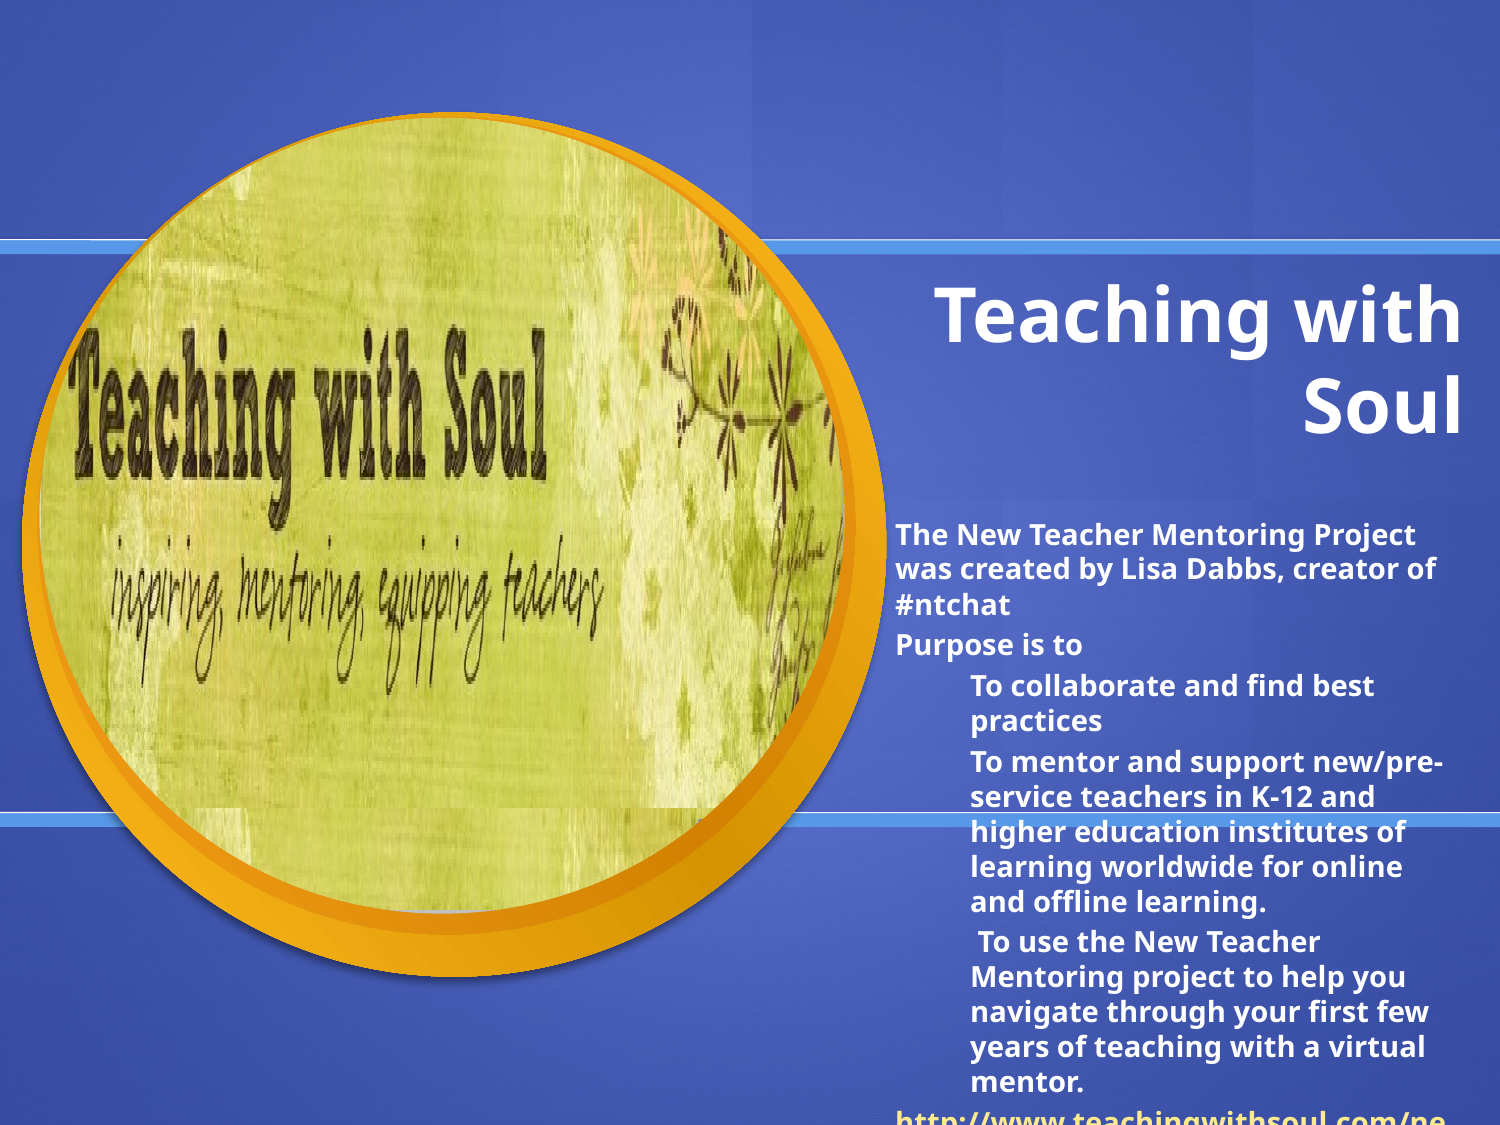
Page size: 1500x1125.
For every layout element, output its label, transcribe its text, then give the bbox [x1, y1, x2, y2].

title Teaching with Soul [880, 258, 1480, 457]
picture [38, 116, 846, 915]
subtitle The New Teacher Mentoring Project was created by Lisa Dabbs, creator of #ntchat Purpose is to To collaborate and find best practices To mentor and support new/pre-service teachers in K-12 and higher education institutes of learning worldwide for online and offline learning. To use the New Teacher Mentoring project to help you navigate through your first few years of teaching with a virtual mentor. http://www.teachingwithsoul.com/new-teacher-mentoring-project [880, 508, 1480, 690]
